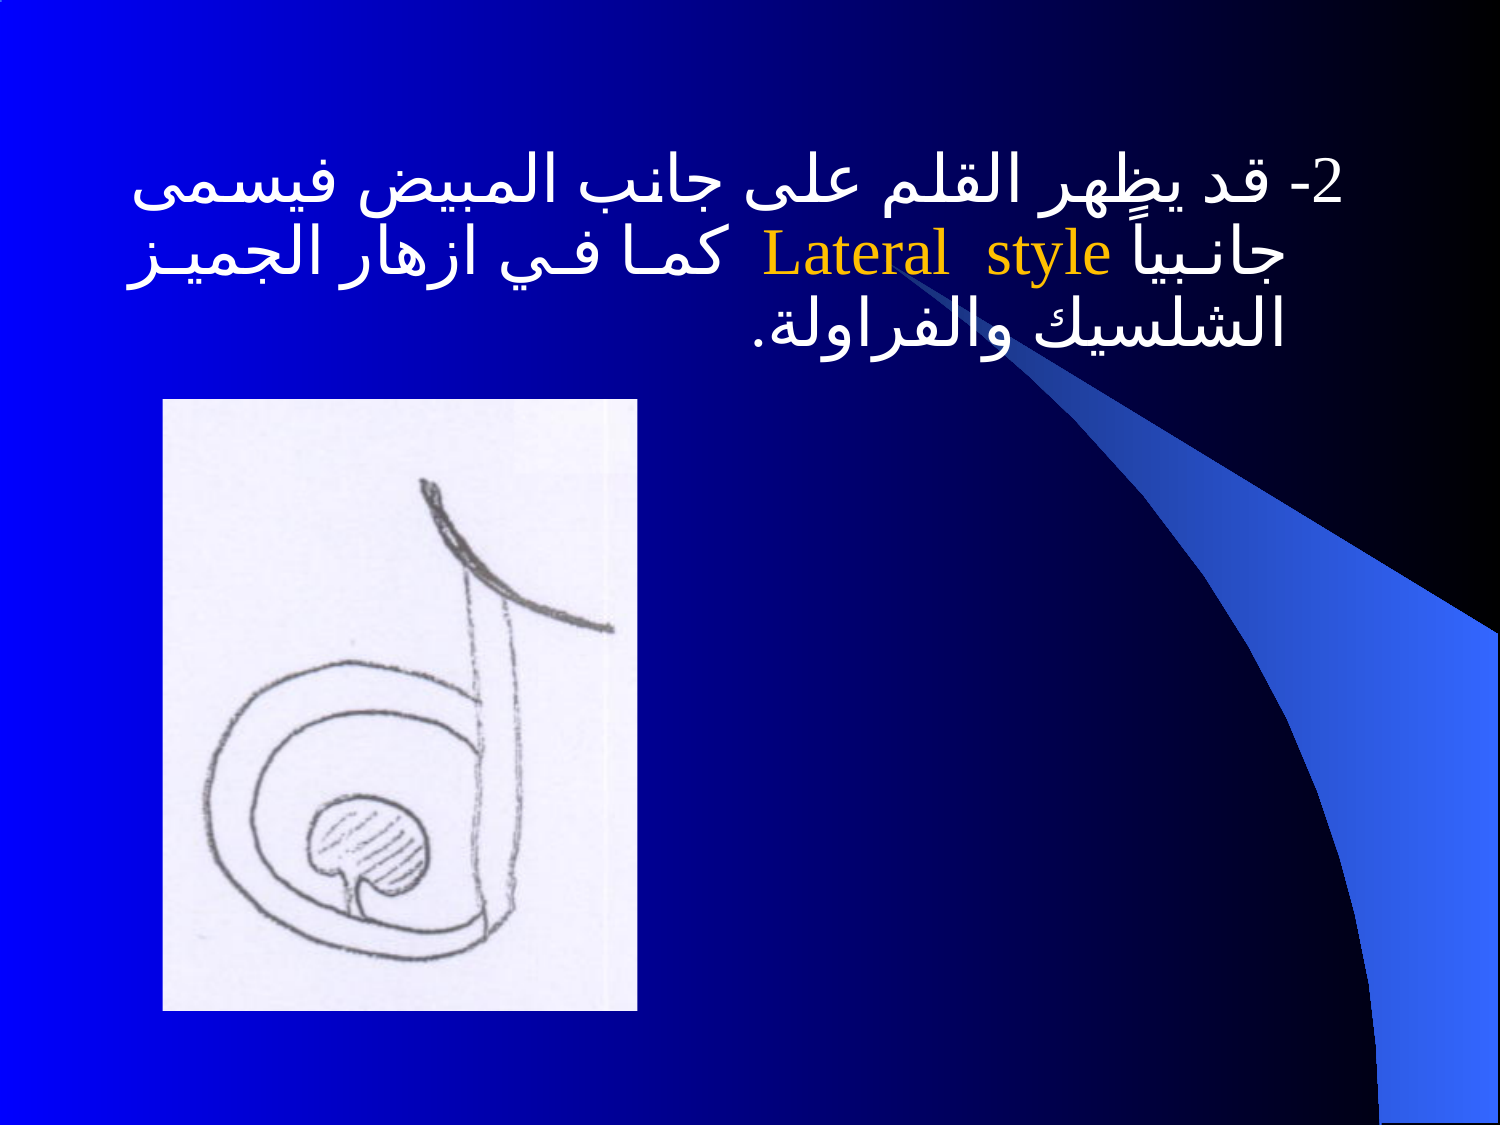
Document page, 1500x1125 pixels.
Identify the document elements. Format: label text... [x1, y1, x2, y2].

list 2- قد يظهر القلم على جانب المبيض فيسمى جانبياً Lateral style كما في ازهار الجميز الشلسيك والفراولة. [99, 137, 1376, 426]
picture [162, 399, 638, 1011]
